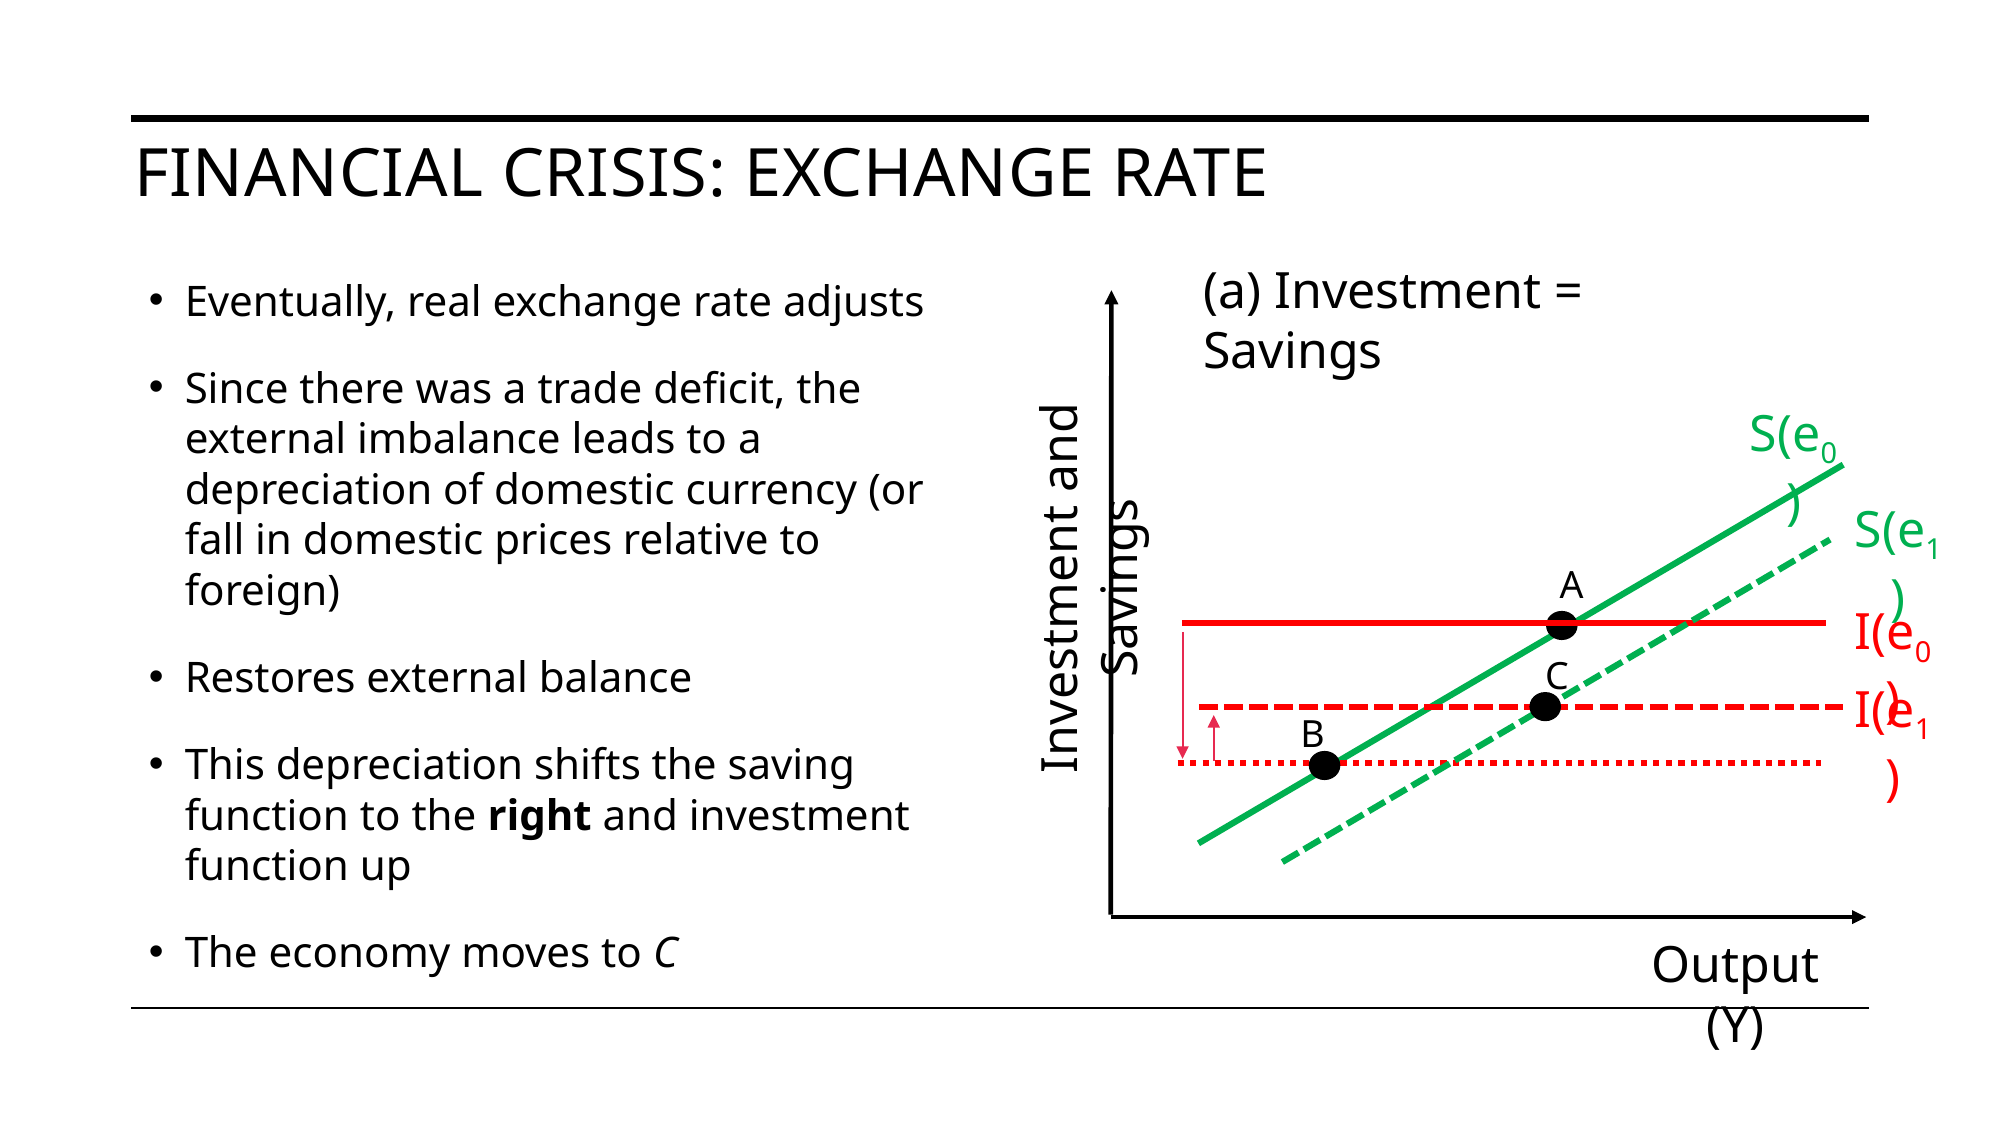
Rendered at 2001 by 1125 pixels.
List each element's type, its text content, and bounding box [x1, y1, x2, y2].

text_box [1019, 251, 1955, 990]
list Eventually, real exchange rate adjusts Since there was a trade deficit, the external imbalance leads to a depreciation of domestic currency (or fall in domestic prices relative to foreign) Restores external balance This depreciation shifts the saving function to the right and investment function up The economy moves to C [133, 266, 990, 990]
title Financial crisis: exchange rate [119, 121, 1845, 235]
